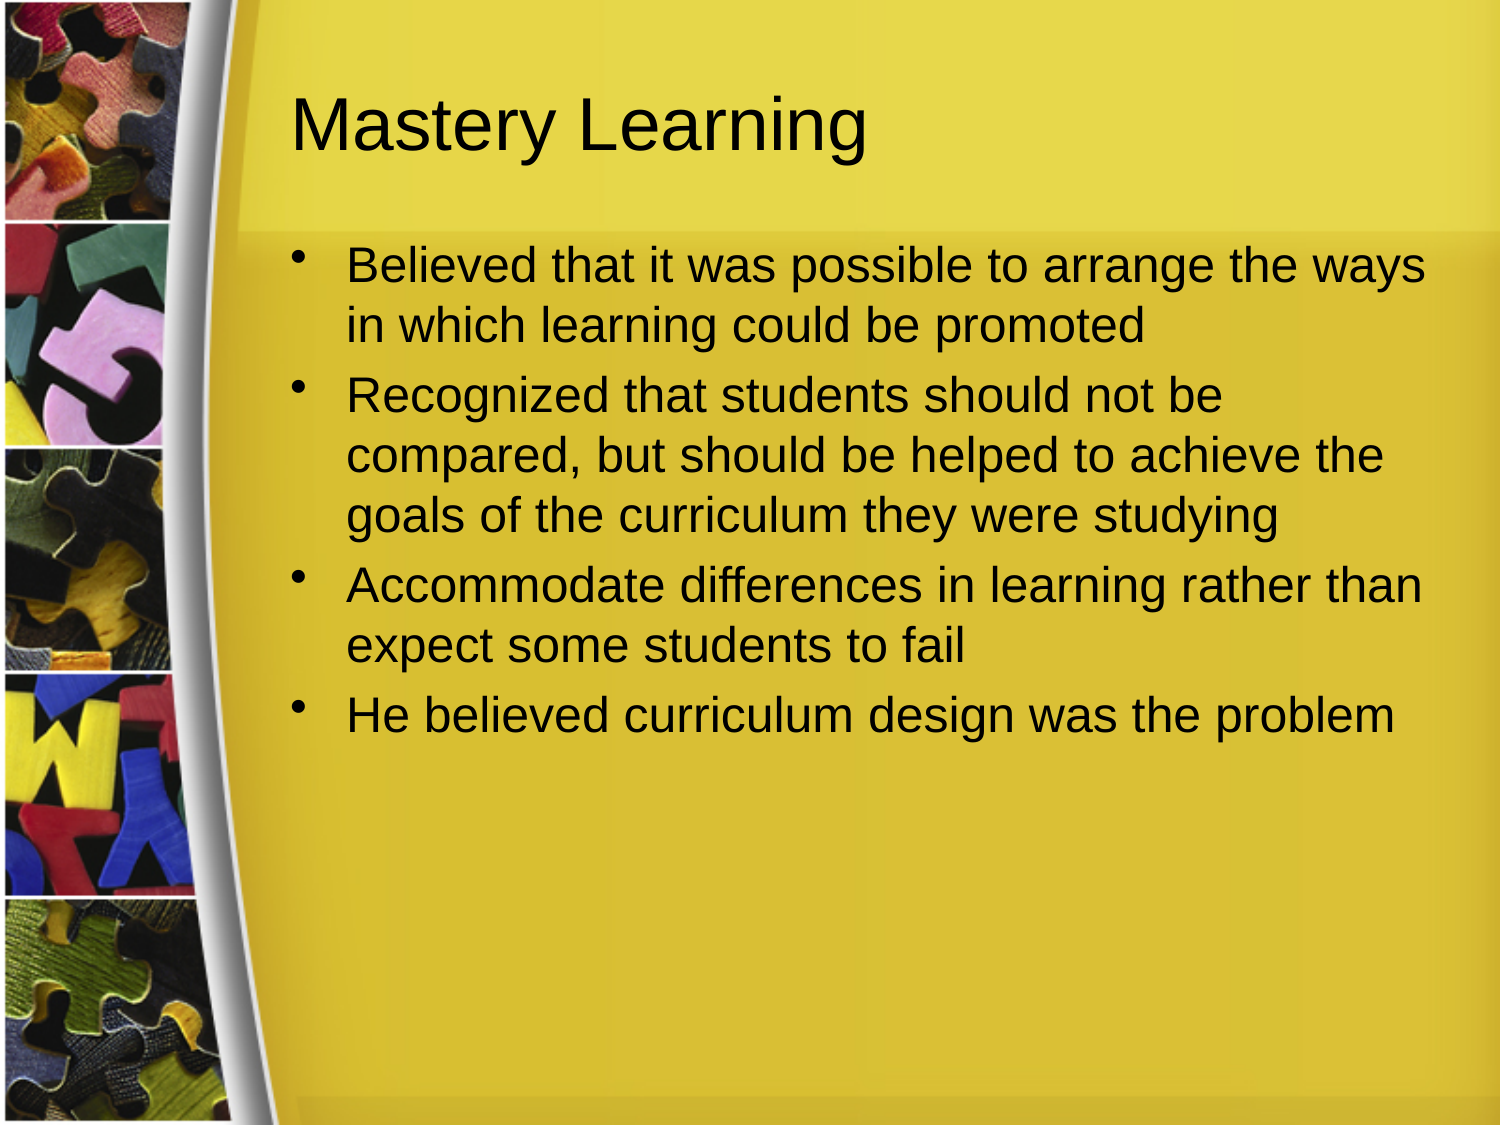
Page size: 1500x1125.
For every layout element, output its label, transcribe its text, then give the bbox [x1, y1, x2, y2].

list Believed that it was possible to arrange the ways in which learning could be promoted Recognized that students should not be compared, but should be helped to achieve the goals of the curriculum they were studying Accommodate differences in learning rather than expect some students to fail He believed curriculum design was the problem [274, 224, 1476, 988]
picture [0, 0, 1500, 1125]
title Mastery Learning [274, 32, 1473, 209]
